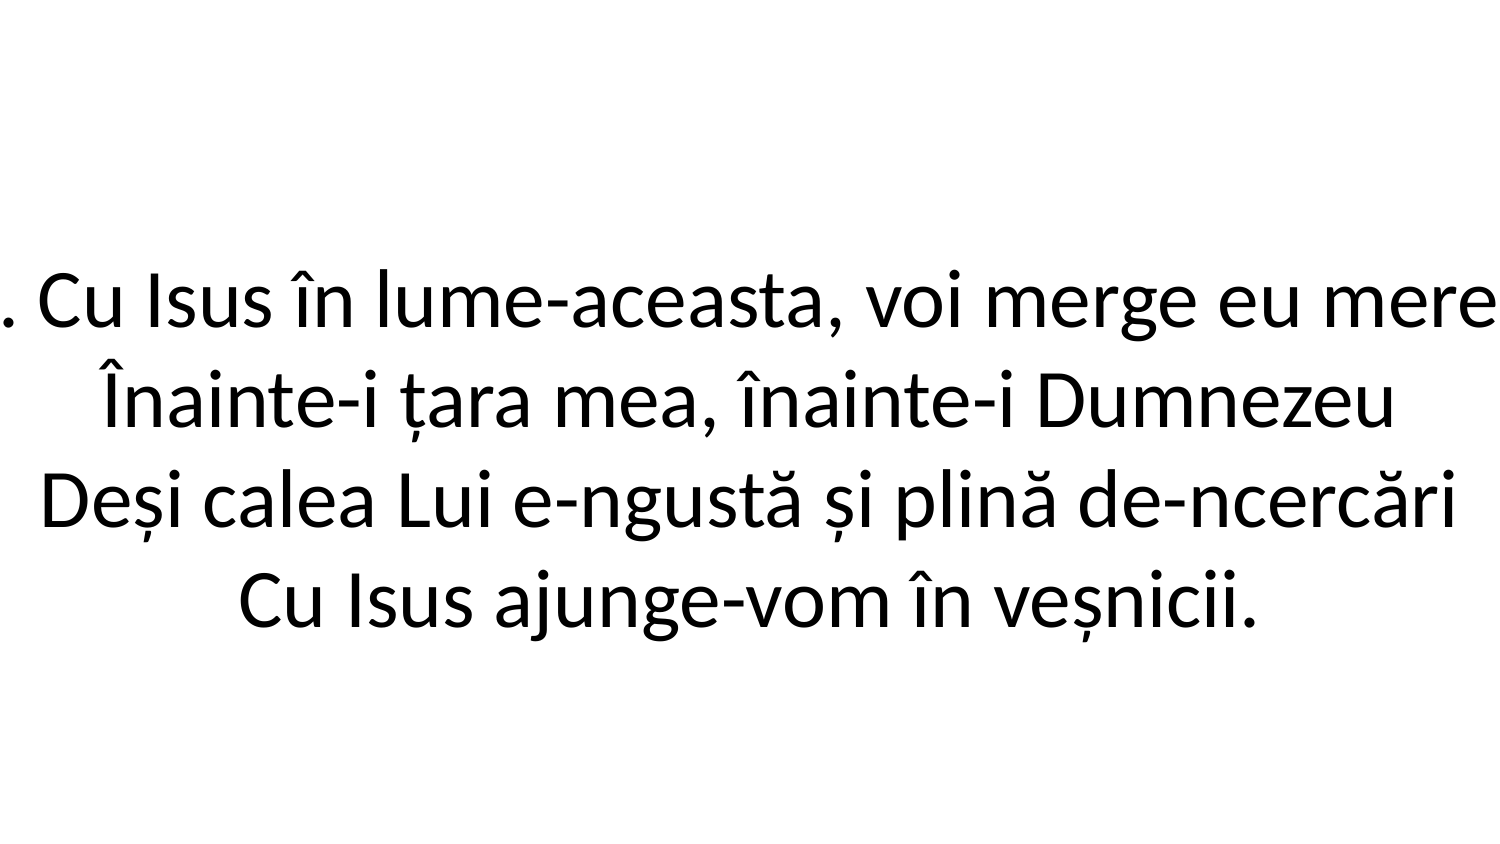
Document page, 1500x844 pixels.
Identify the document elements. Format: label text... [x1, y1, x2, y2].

text_box 1. Cu Isus în lume-aceasta, voi merge eu mereu Înainte-i țara mea, înainte-i Dumnezeu Deși calea Lui e-ngustă și plină de-ncercări Cu Isus ajunge-vom în veșnicii. [0, 192, 1500, 652]
